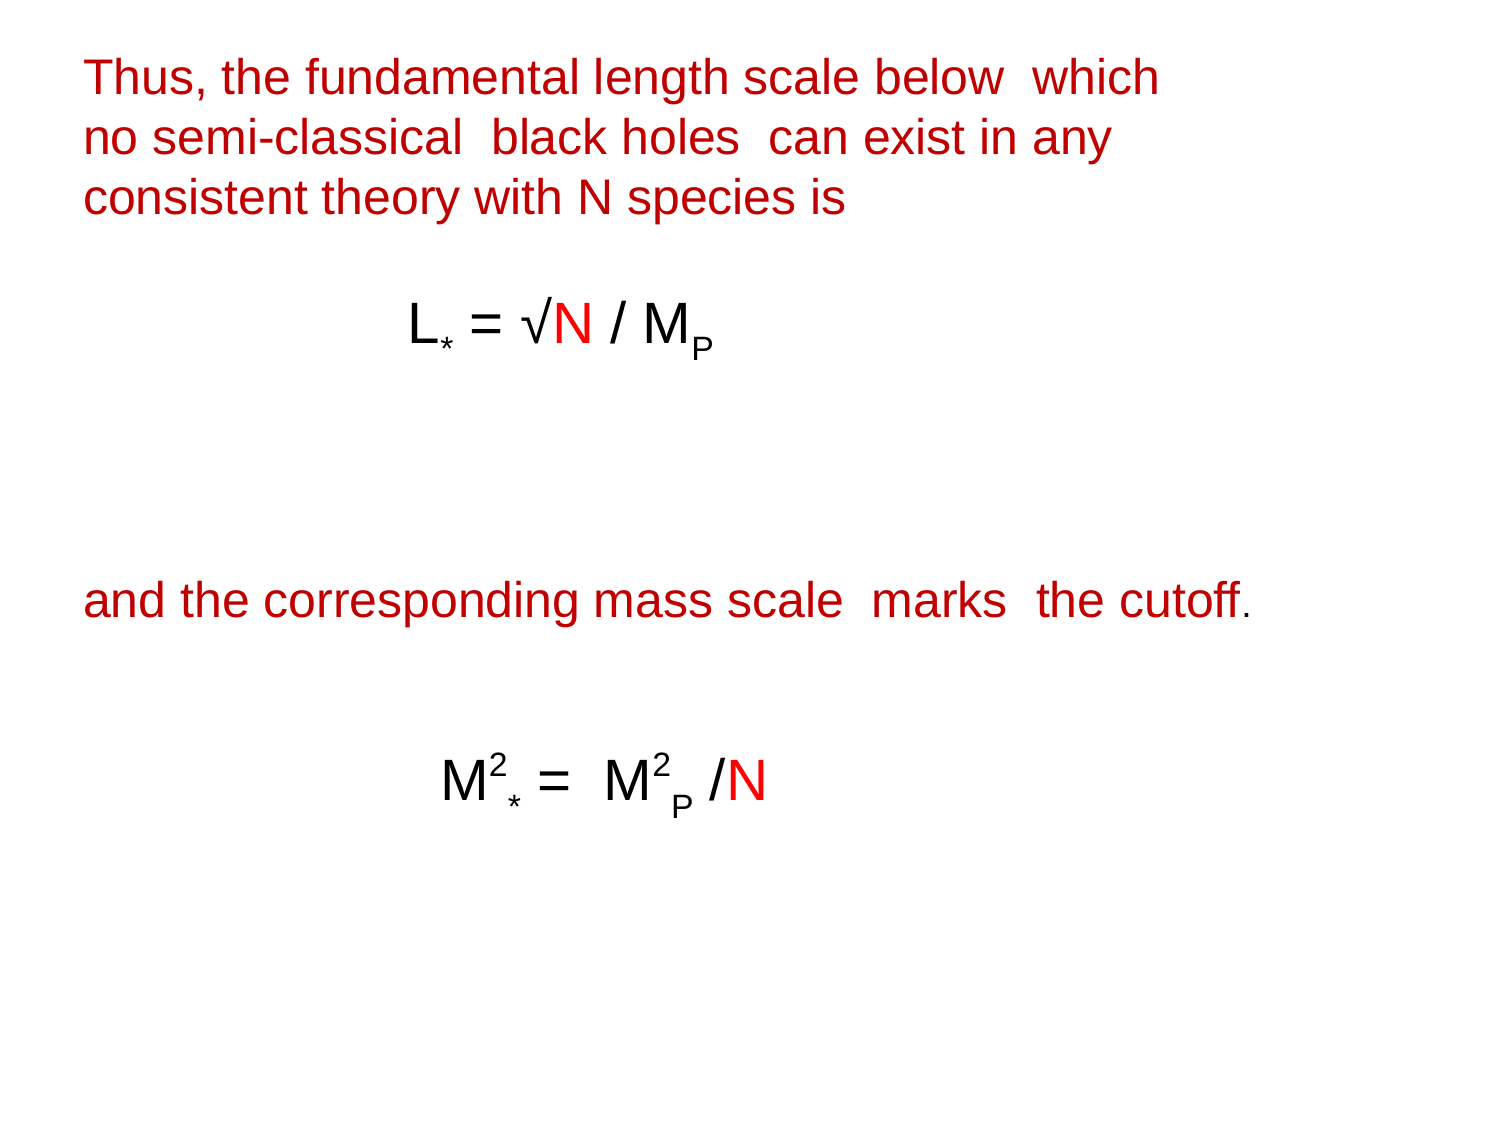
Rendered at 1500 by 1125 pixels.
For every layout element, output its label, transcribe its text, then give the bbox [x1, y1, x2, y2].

text_box Thus, the fundamental length scale below which no semi-classical black holes can exist in any consistent theory with N species is L* = √N / MP and the corresponding mass scale marks the cutoff. M2* = M2P /N [68, 37, 1278, 1125]
